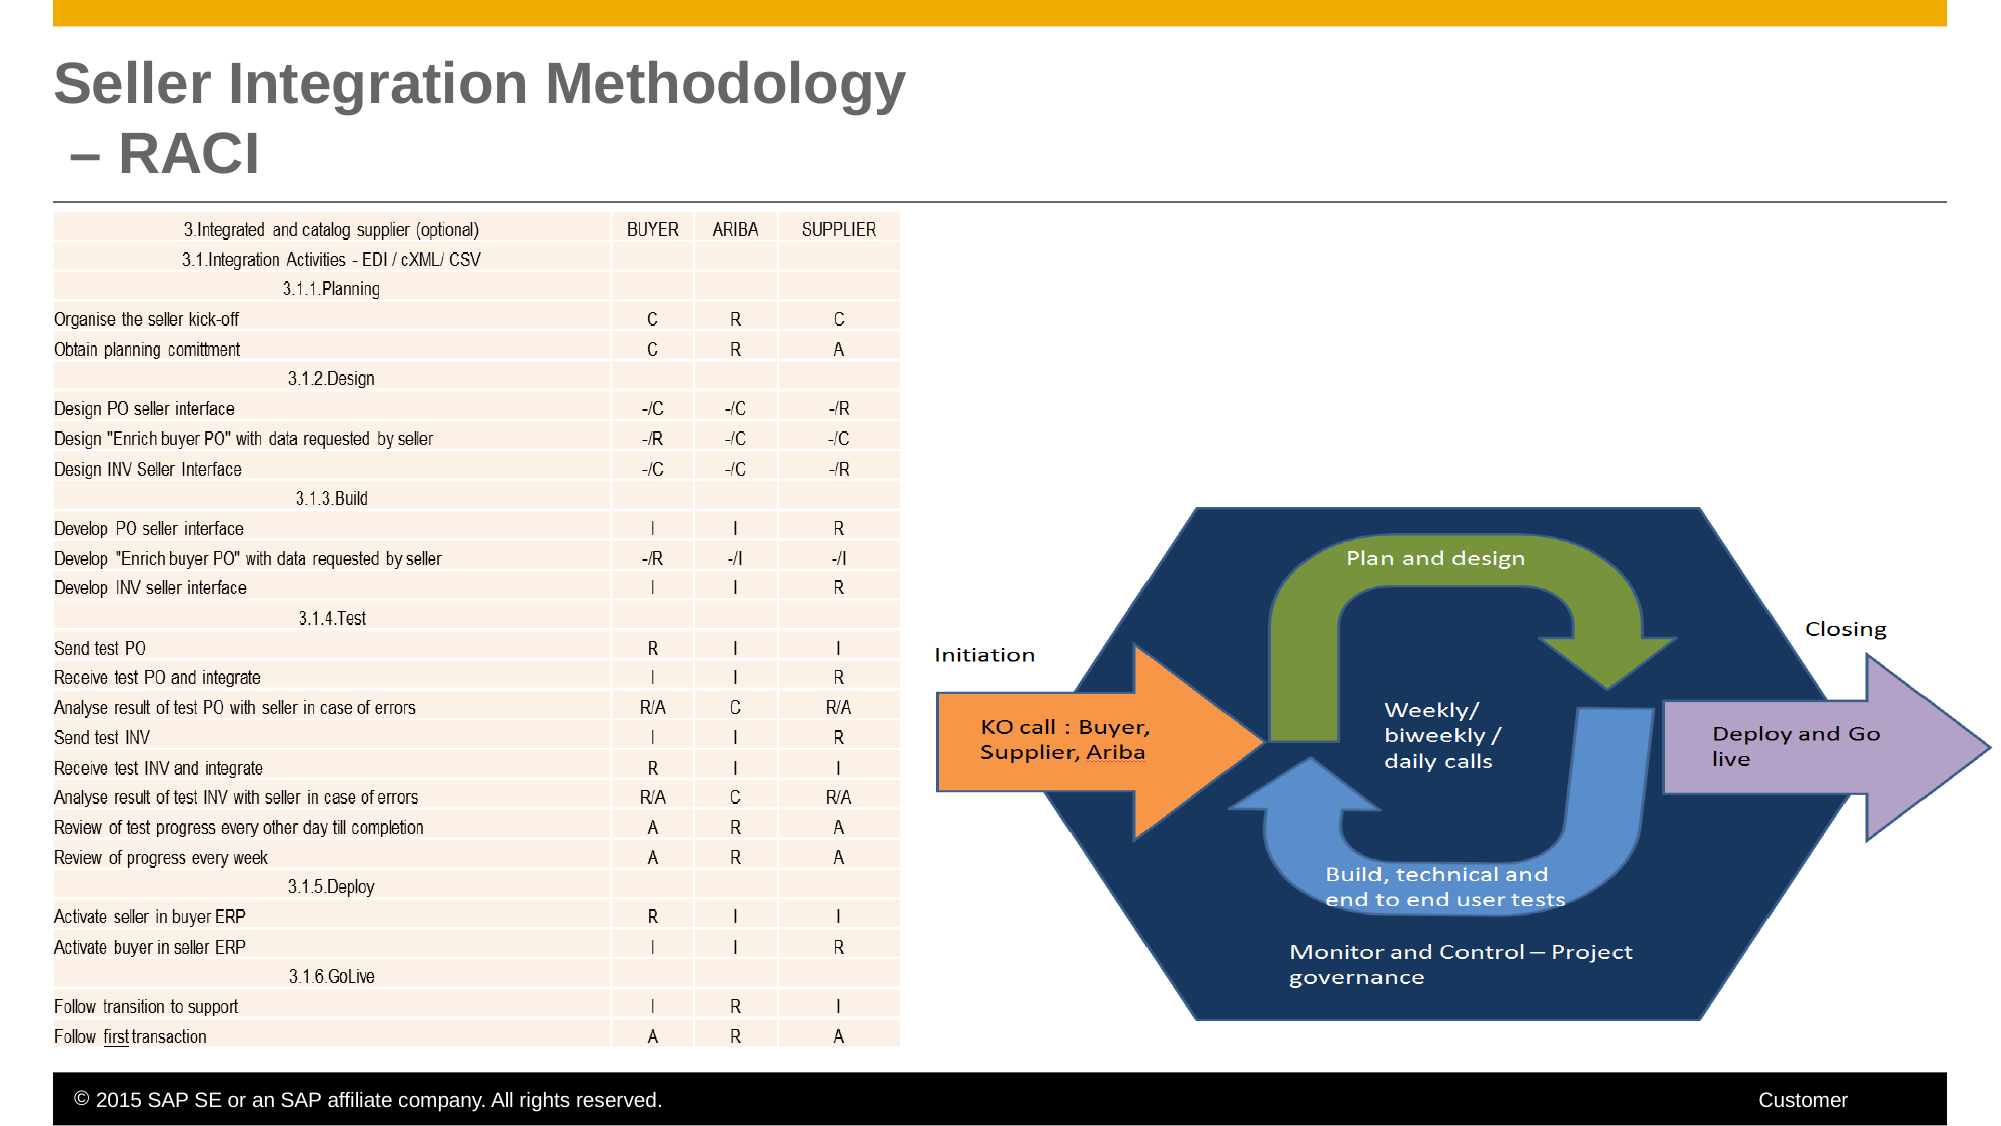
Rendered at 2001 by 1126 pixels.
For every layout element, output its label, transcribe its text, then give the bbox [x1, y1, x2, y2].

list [51, 211, 901, 1060]
picture [915, 458, 2001, 1042]
title Seller Integration Methodology – RACI [53, 53, 1947, 178]
